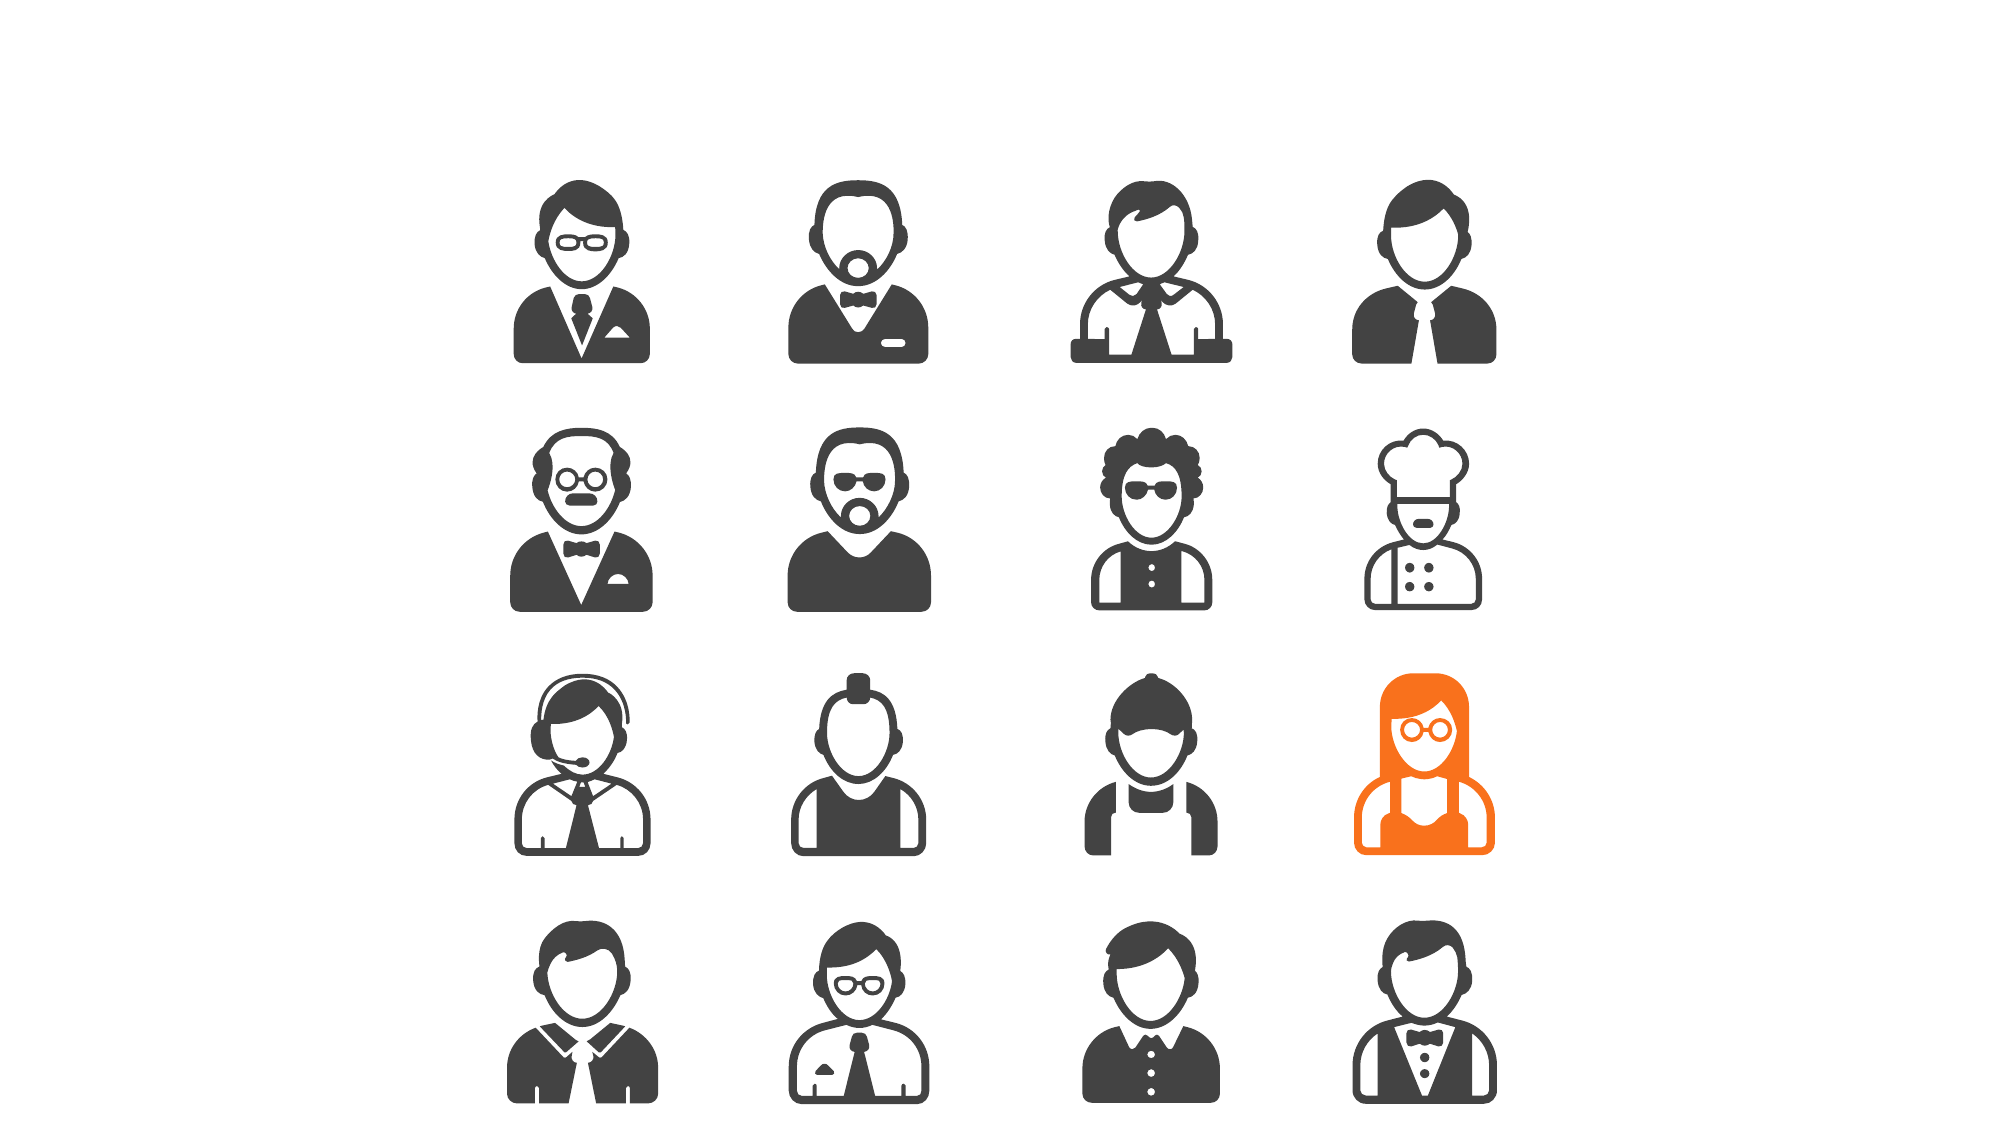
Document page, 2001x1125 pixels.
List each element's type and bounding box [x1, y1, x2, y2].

text_box [507, 918, 659, 1104]
text_box [1352, 918, 1497, 1104]
text_box [787, 427, 931, 612]
text_box [788, 180, 929, 364]
text_box [1091, 427, 1213, 611]
text_box [513, 169, 650, 364]
text_box [1352, 167, 1497, 364]
text_box [788, 911, 930, 1105]
text_box [1082, 909, 1220, 1103]
text_box [1084, 673, 1218, 856]
text_box [510, 427, 653, 612]
text_box [514, 673, 651, 856]
text_box [791, 673, 927, 857]
text_box [1070, 180, 1233, 363]
text_box [1364, 428, 1483, 611]
text_box [1353, 673, 1495, 856]
